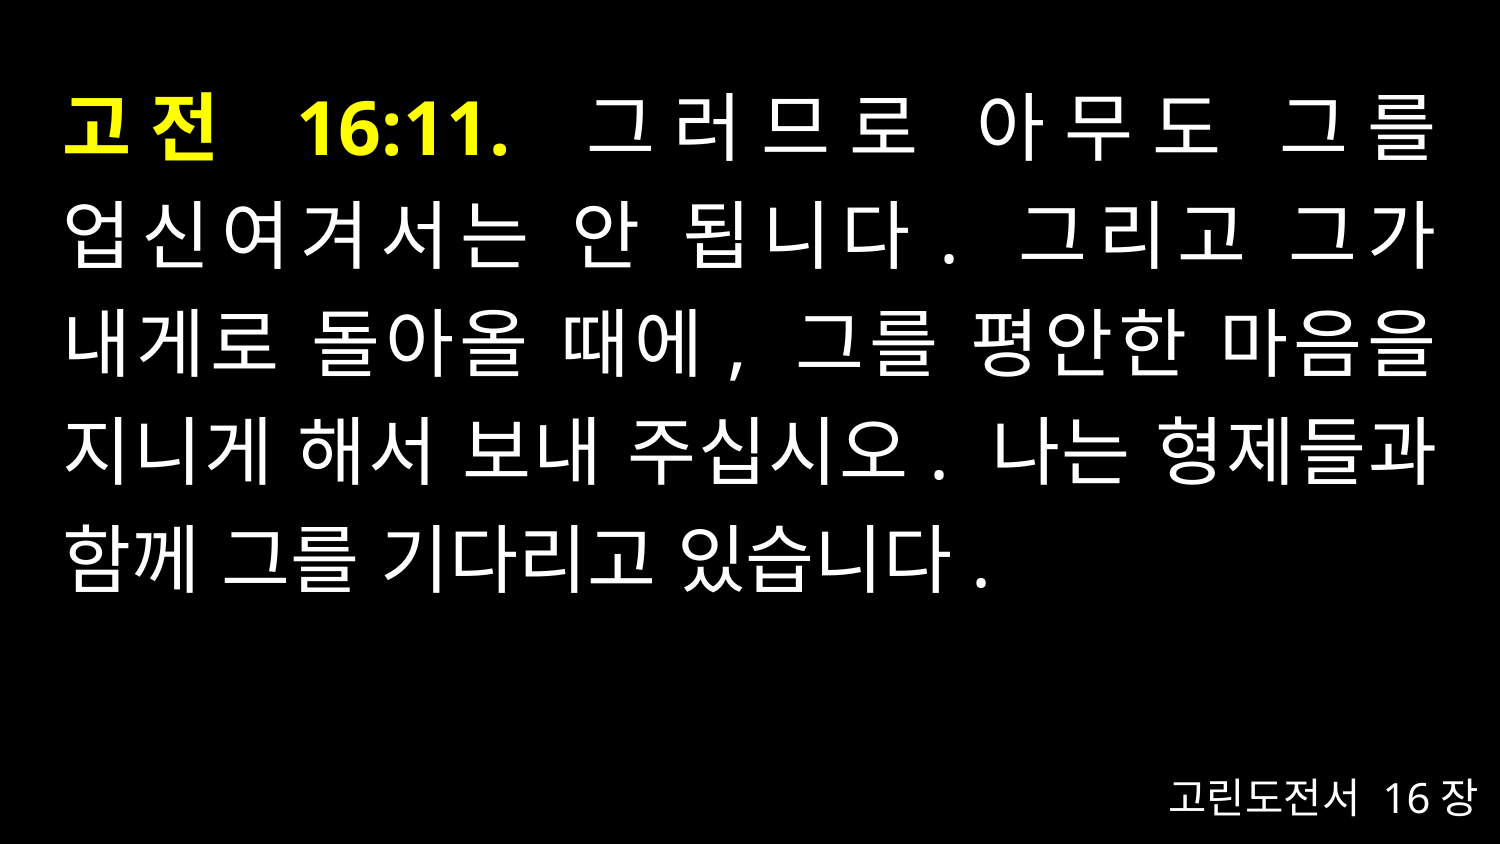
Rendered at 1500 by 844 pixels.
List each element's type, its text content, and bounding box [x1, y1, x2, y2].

subtitle 고린도전서 16장 [916, 770, 1500, 844]
title 고전 16:11. 그러므로 아무도 그를 업신여겨서는 안 됩니다. 그리고 그가 내게로 돌아올 때에, 그를 평안한 마음을 지니게 해서 보내 주십시오. 나는 형제들과 함께 그를 기다리고 있습니다. [0, 0, 1500, 844]
